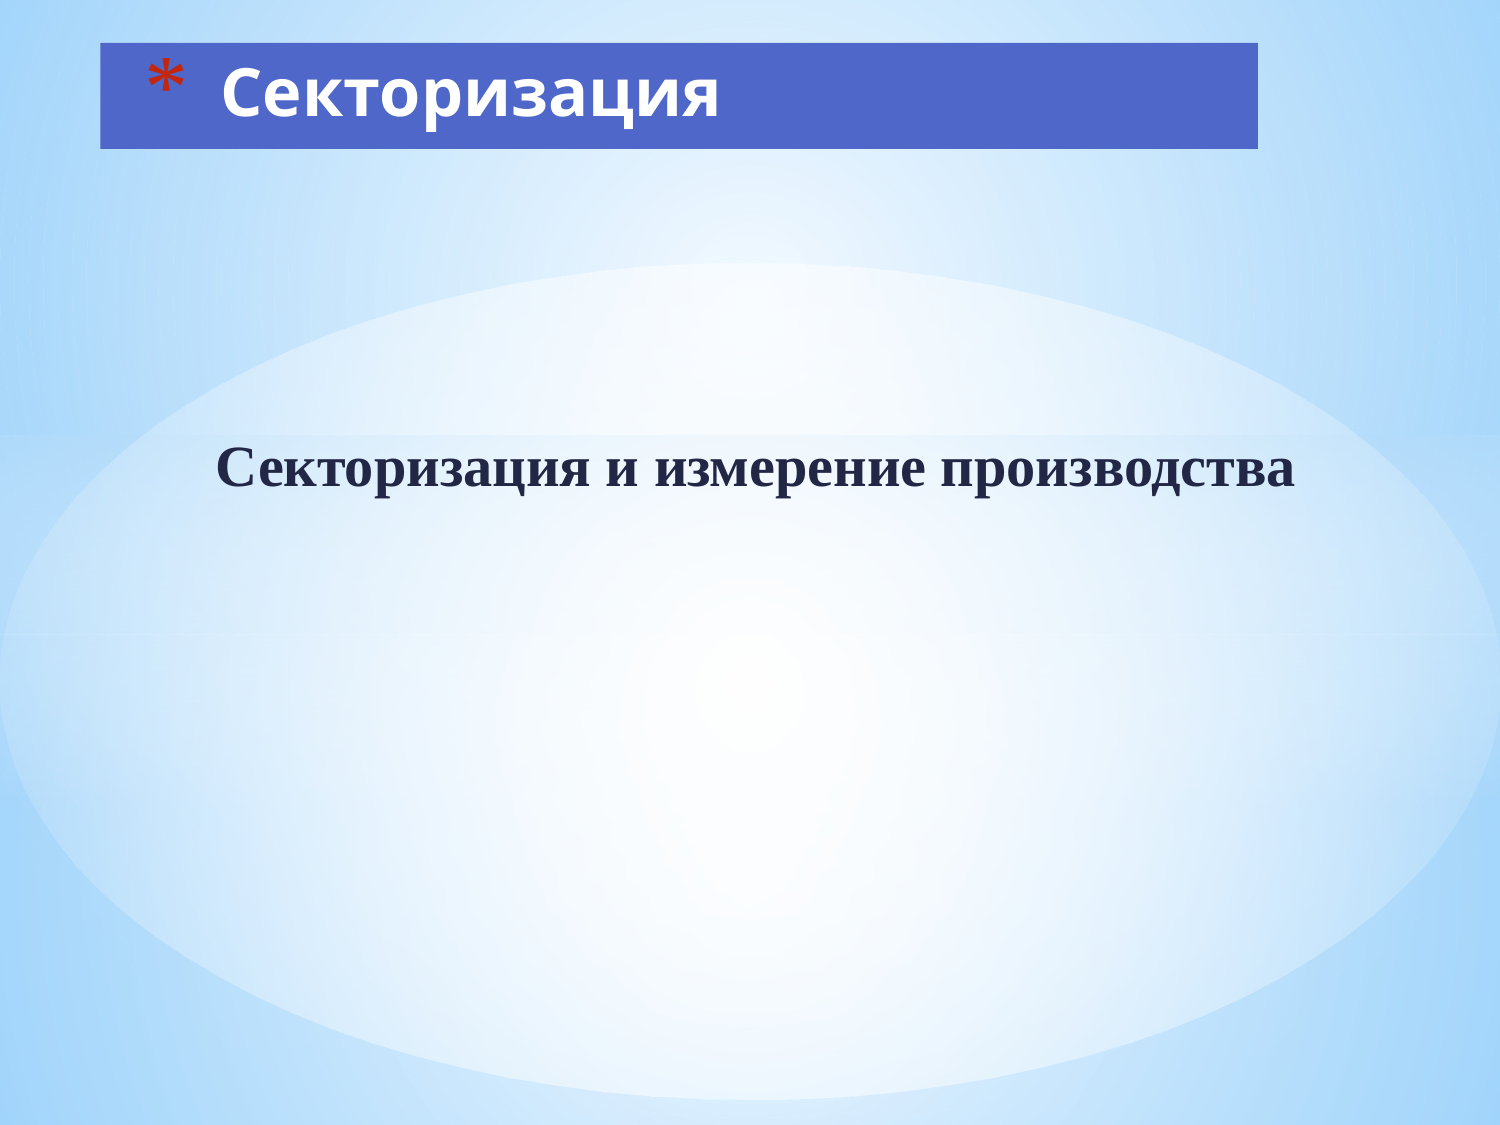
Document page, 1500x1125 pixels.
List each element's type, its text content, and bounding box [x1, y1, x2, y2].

title Секторизация [100, 42, 1258, 149]
subtitle Секторизация и измерение производства [123, 420, 1388, 634]
